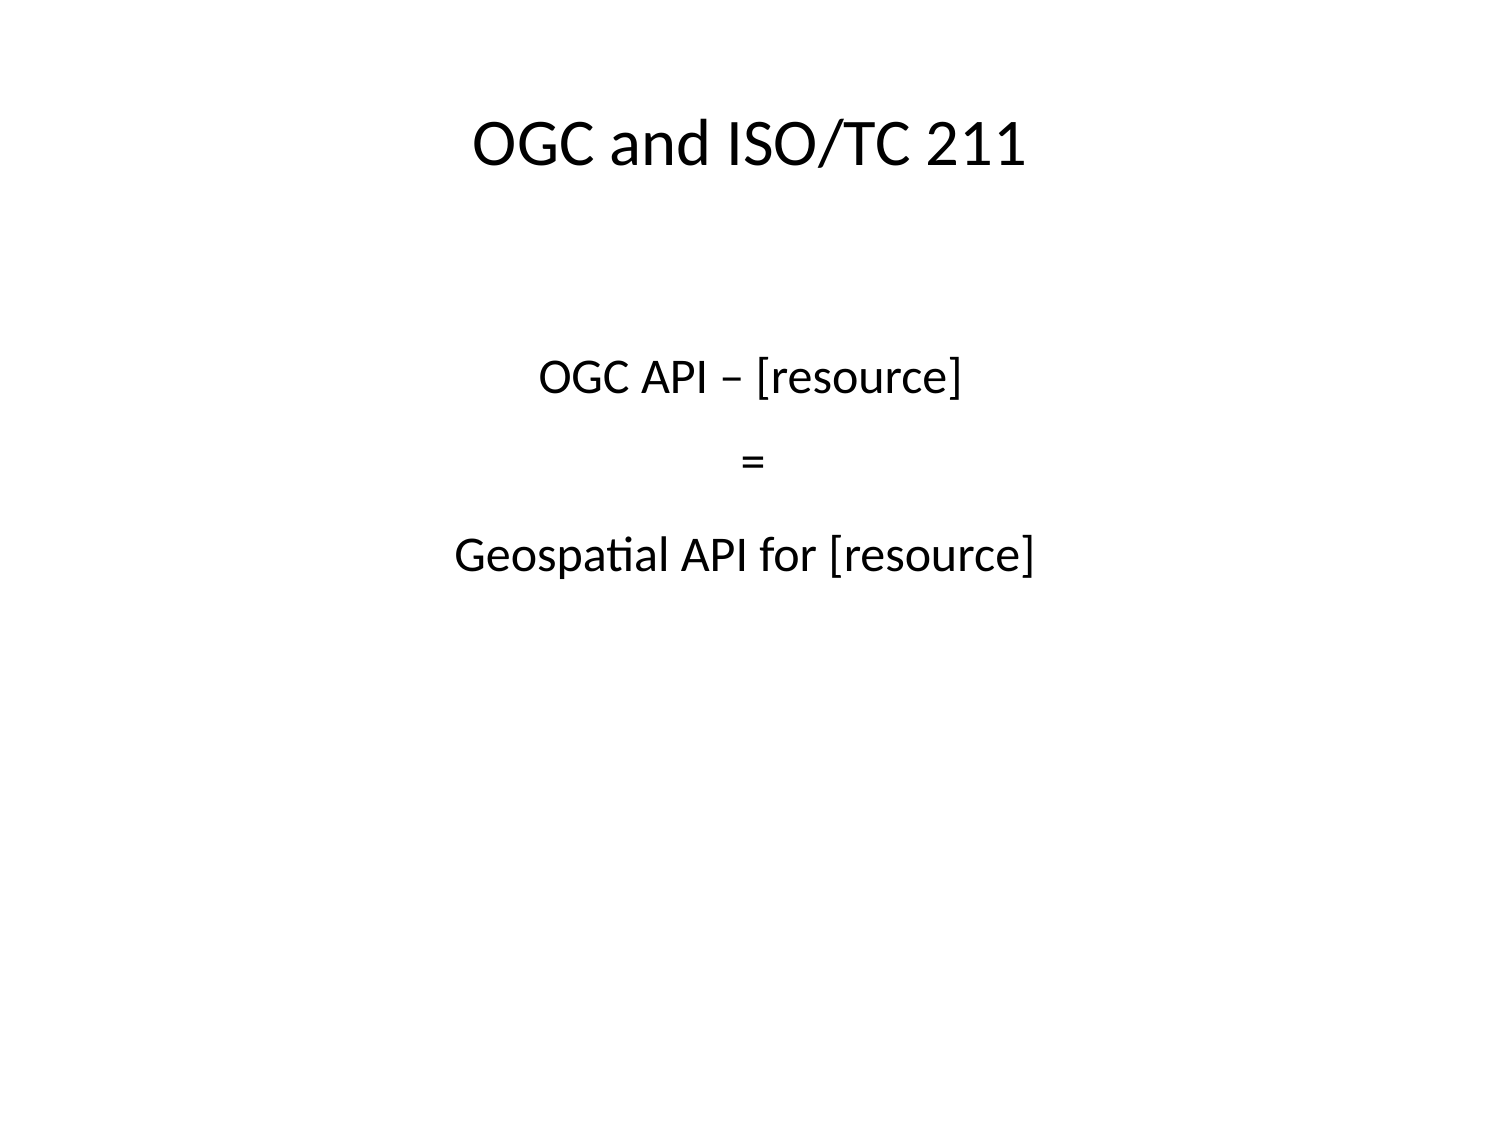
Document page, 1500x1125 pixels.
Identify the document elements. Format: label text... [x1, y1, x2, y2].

text_box OGC API – [resource] [523, 336, 979, 412]
title OGC and ISO/TC 211 [75, 45, 1425, 233]
text_box = [725, 420, 781, 496]
text_box Geospatial API for [resource] [439, 513, 1062, 589]
